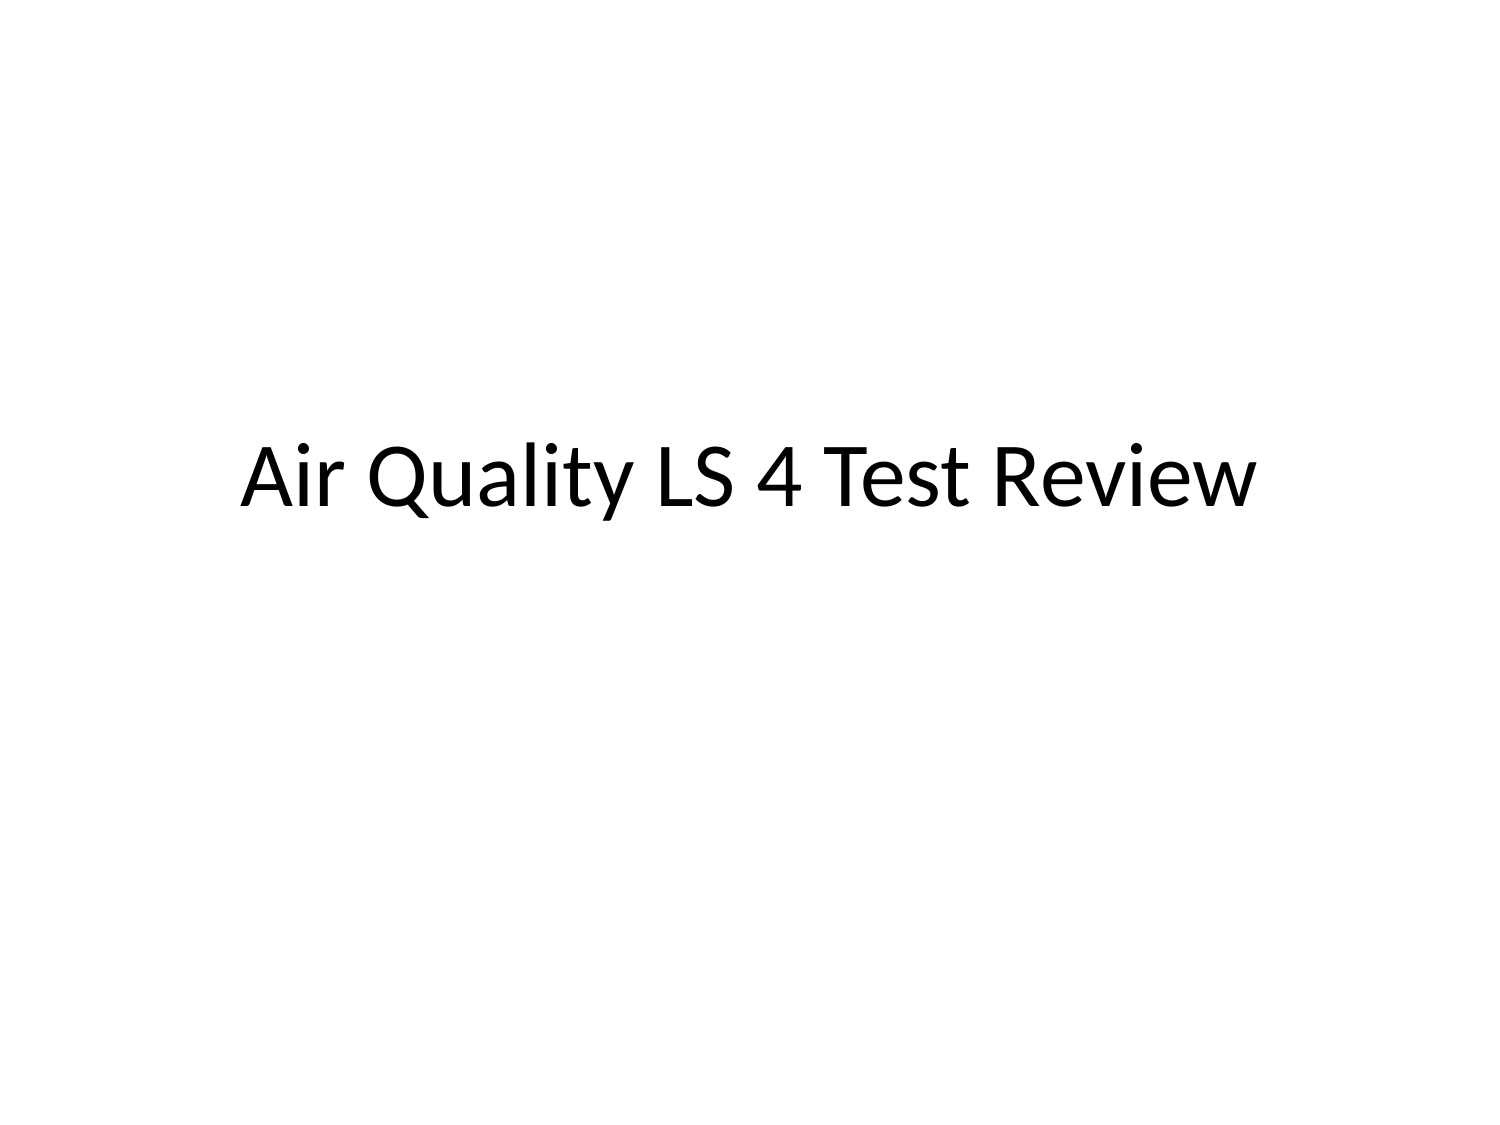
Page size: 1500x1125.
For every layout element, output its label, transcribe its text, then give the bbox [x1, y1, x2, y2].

title Air Quality LS 4 Test Review [112, 349, 1388, 591]
